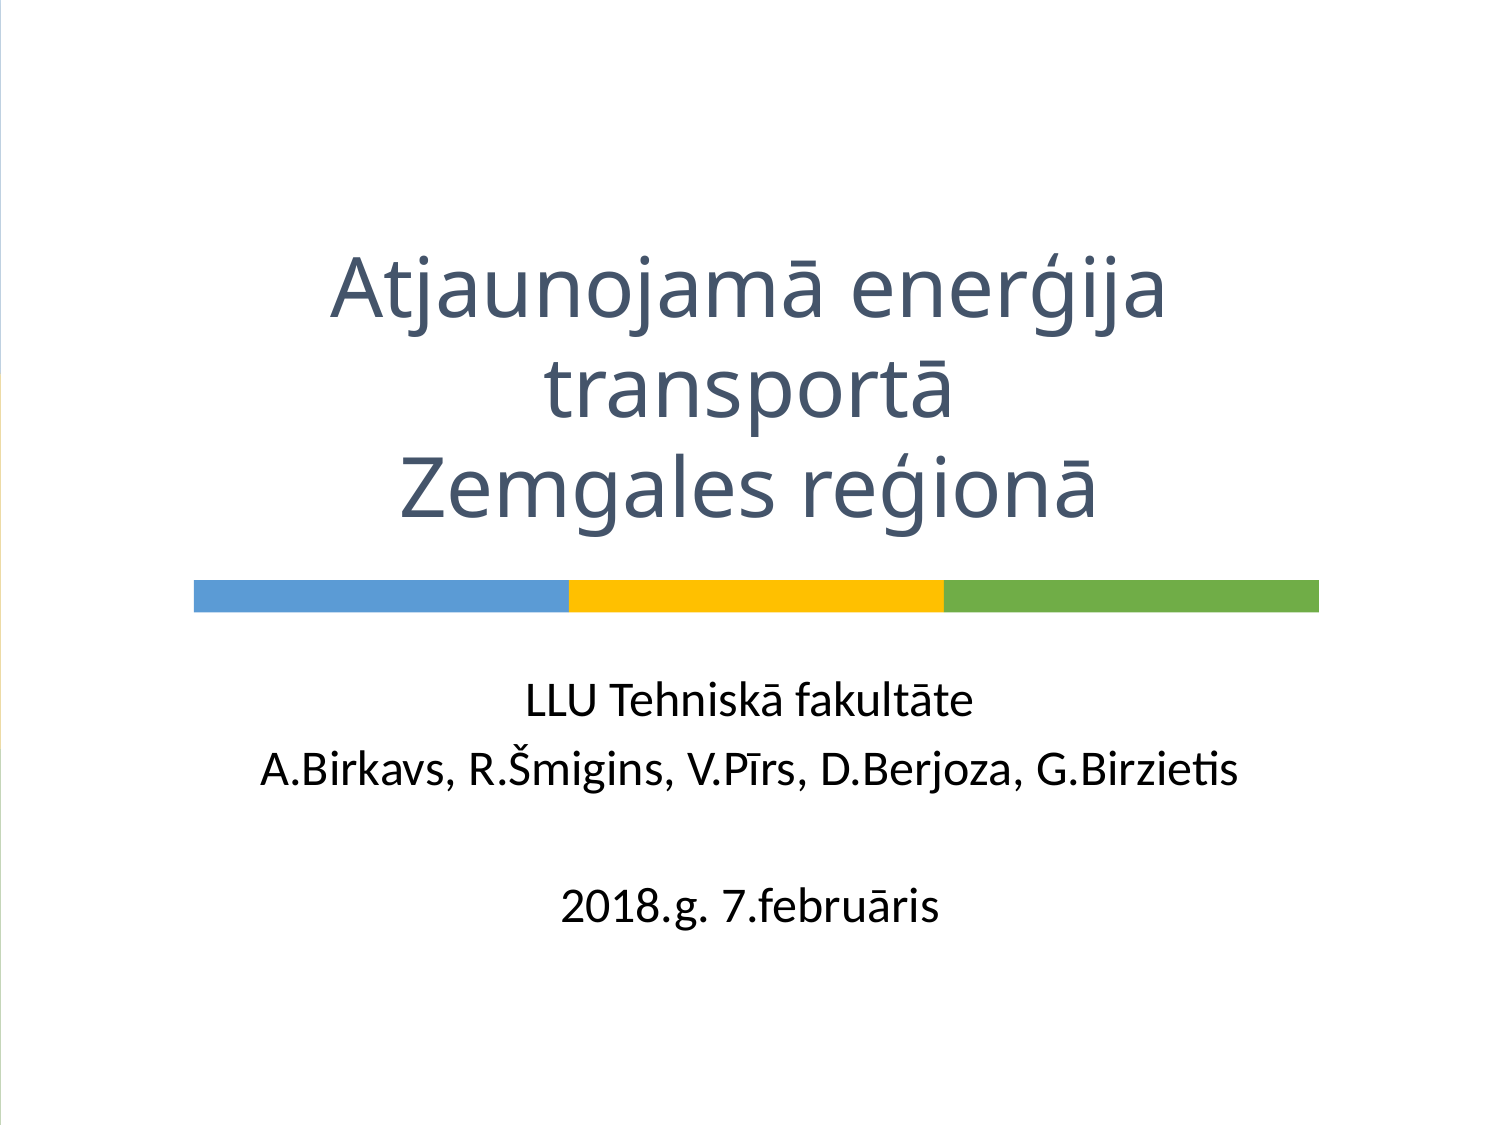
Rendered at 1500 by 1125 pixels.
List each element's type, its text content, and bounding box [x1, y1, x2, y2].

title Atjaunojamā enerģija transportā Zemgales reģionā [187, 149, 1313, 542]
subtitle LLU Tehniskā fakultāte A.Birkavs, R.Šmigins, V.Pīrs, D.Berjoza, G.Birzietis 2018.g. 7.februāris [187, 665, 1313, 1055]
